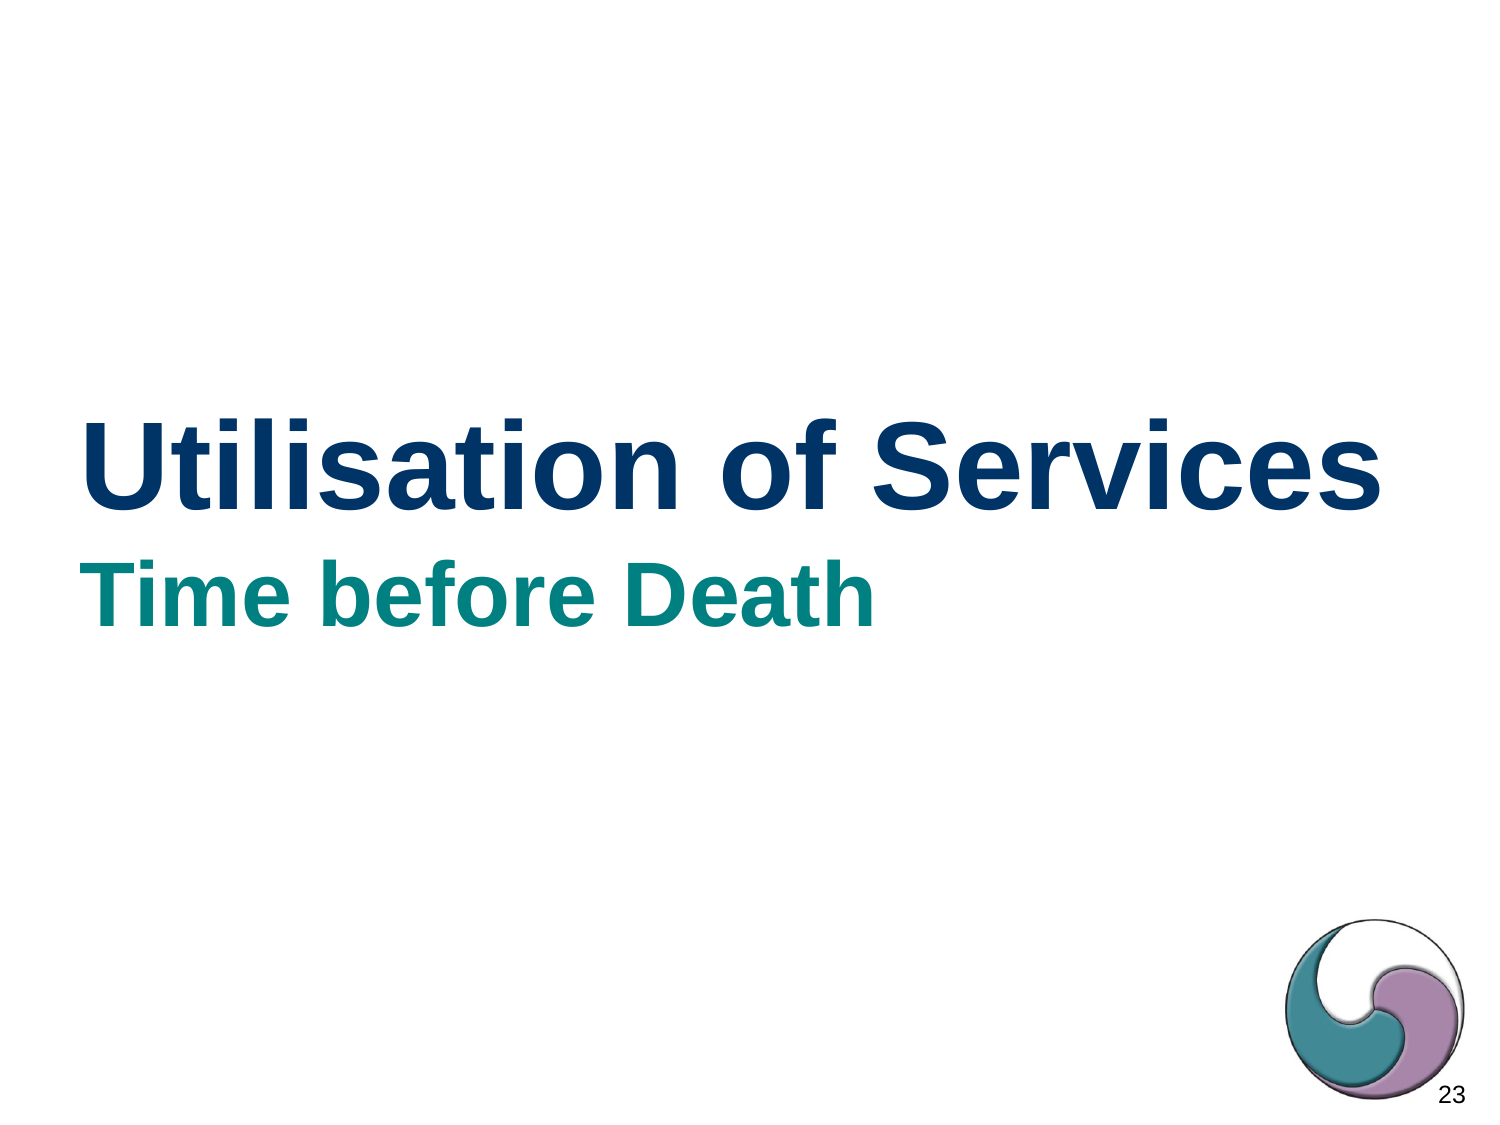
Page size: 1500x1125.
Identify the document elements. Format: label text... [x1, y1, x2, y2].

title Utilisation of Services Time before Death [64, 420, 1500, 609]
picture [1281, 916, 1468, 1101]
